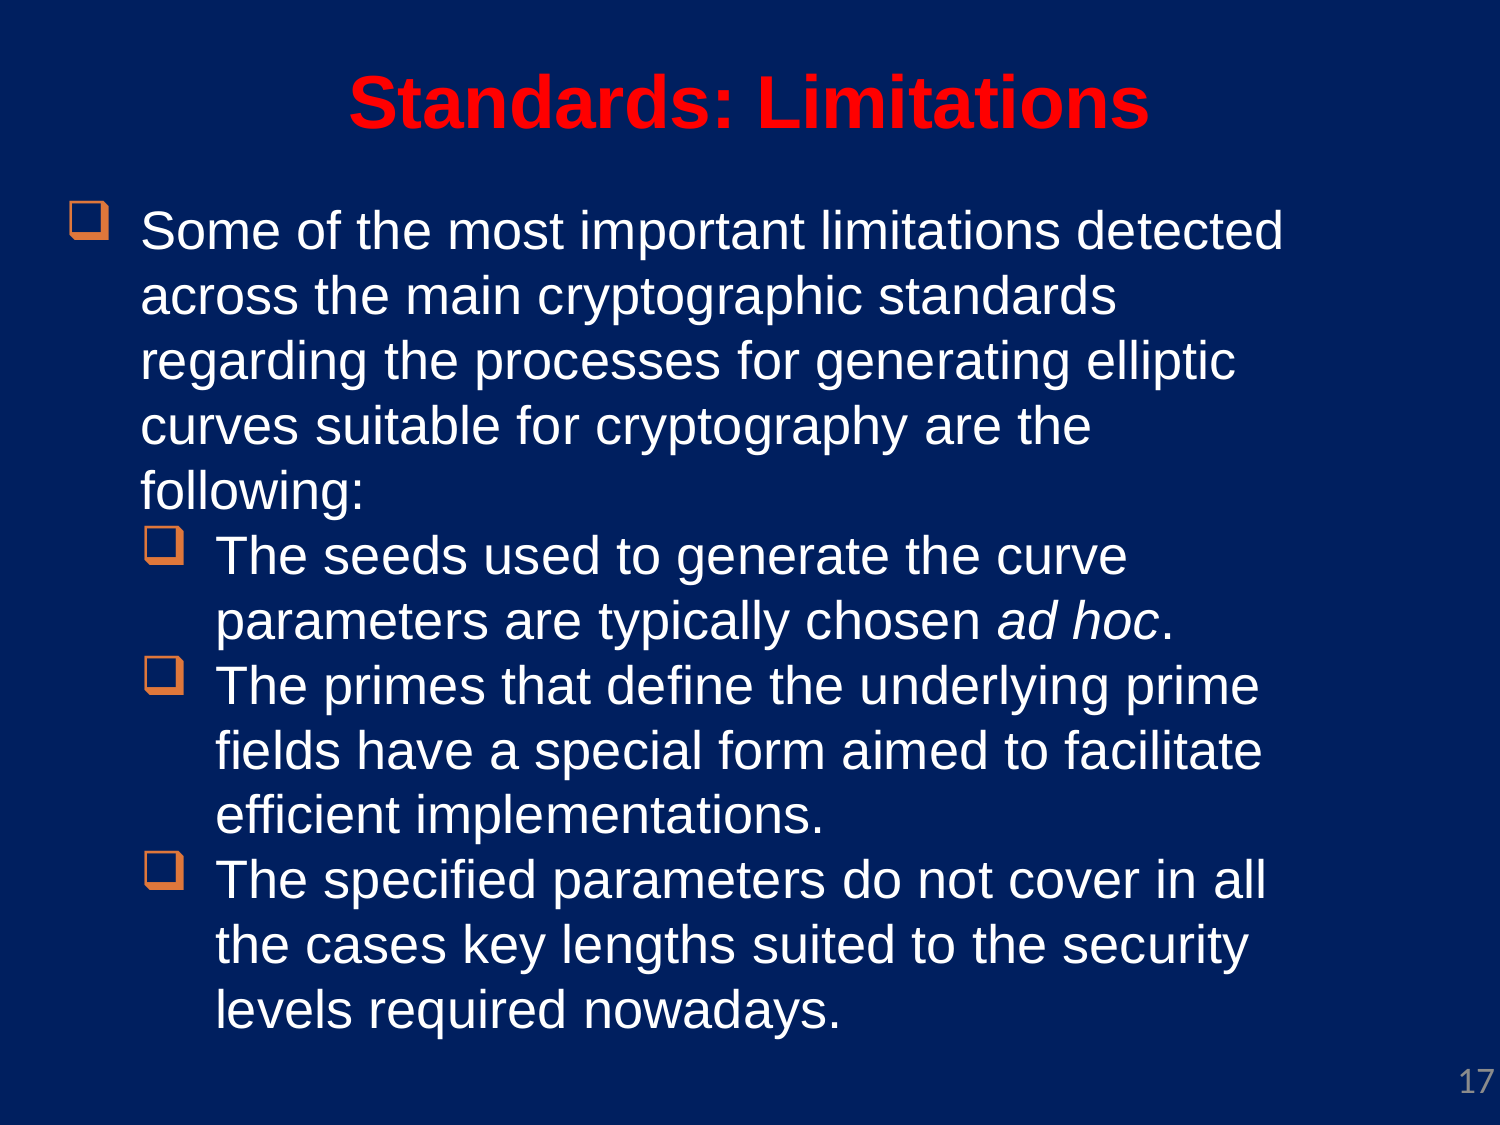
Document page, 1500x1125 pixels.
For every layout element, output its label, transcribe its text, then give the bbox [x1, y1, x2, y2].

title Standards: Limitations [44, 53, 1456, 145]
list Some of the most important limitations detected across the main cryptographic standards regarding the processes for generating elliptic curves suitable for cryptography are the following: The seeds used to generate the curve parameters are typically chosen ad hoc. The primes that define the underlying prime fields have a special form aimed to facilitate efficient implementations. The specified parameters do not cover in all the cases key lengths suited to the security levels required nowadays. [62, 195, 1437, 1049]
text_box 17 [1432, 1056, 1495, 1102]
